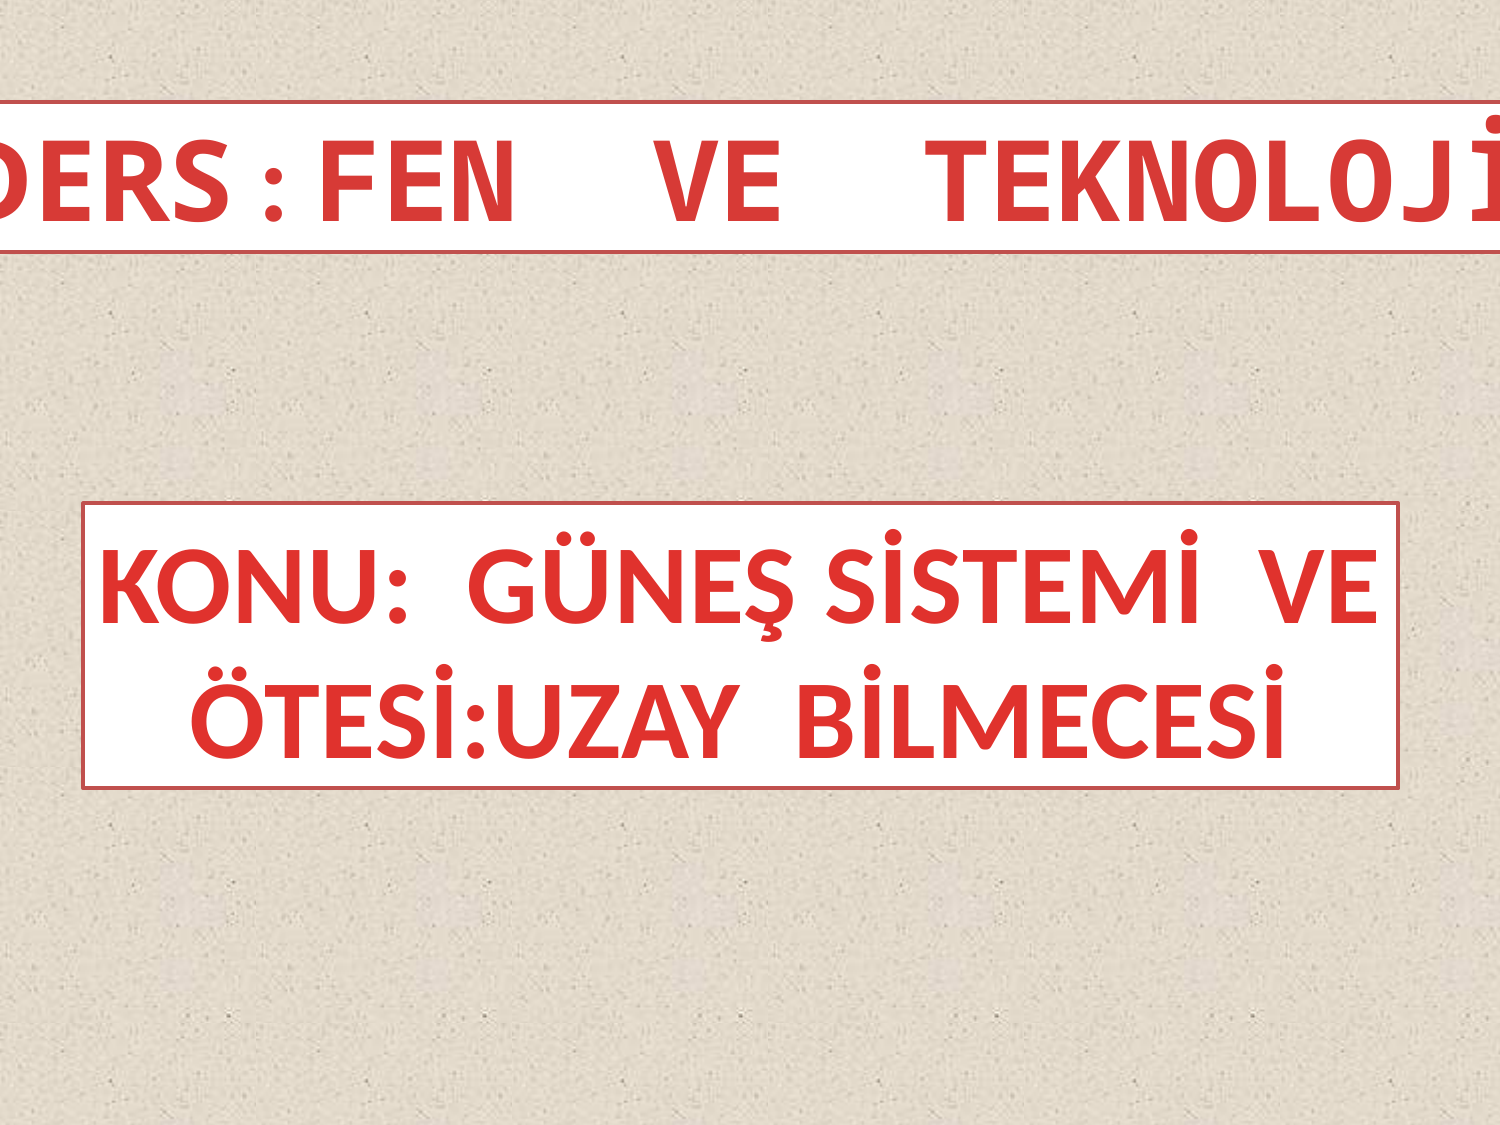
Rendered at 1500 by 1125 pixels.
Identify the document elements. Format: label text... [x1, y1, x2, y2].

text_box DERS : FEN VE TEKNOLOJİ [0, 100, 1500, 254]
text_box KONU: GÜNEŞ SİSTEMİ VE ÖTESİ:UZAY BİLMECESİ [81, 501, 1400, 790]
picture [0, 0, 1500, 100]
picture [0, 254, 1500, 1125]
